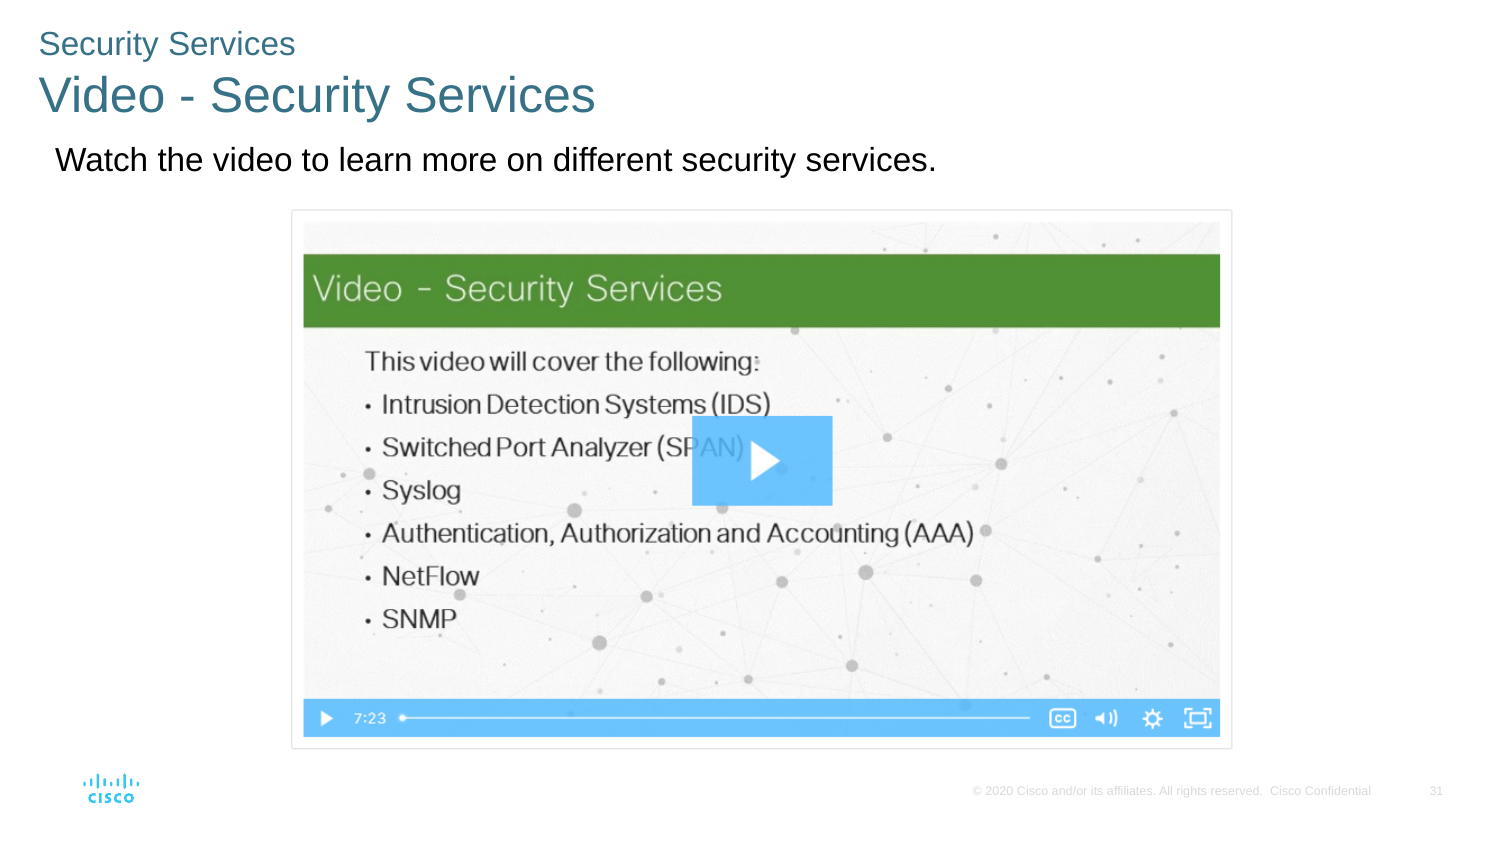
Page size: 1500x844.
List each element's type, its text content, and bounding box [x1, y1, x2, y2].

text_box Security Services Video - Security Services [23, 10, 1500, 135]
list Watch the video to learn more on different security services. [23, 131, 1337, 239]
picture [289, 204, 1237, 756]
